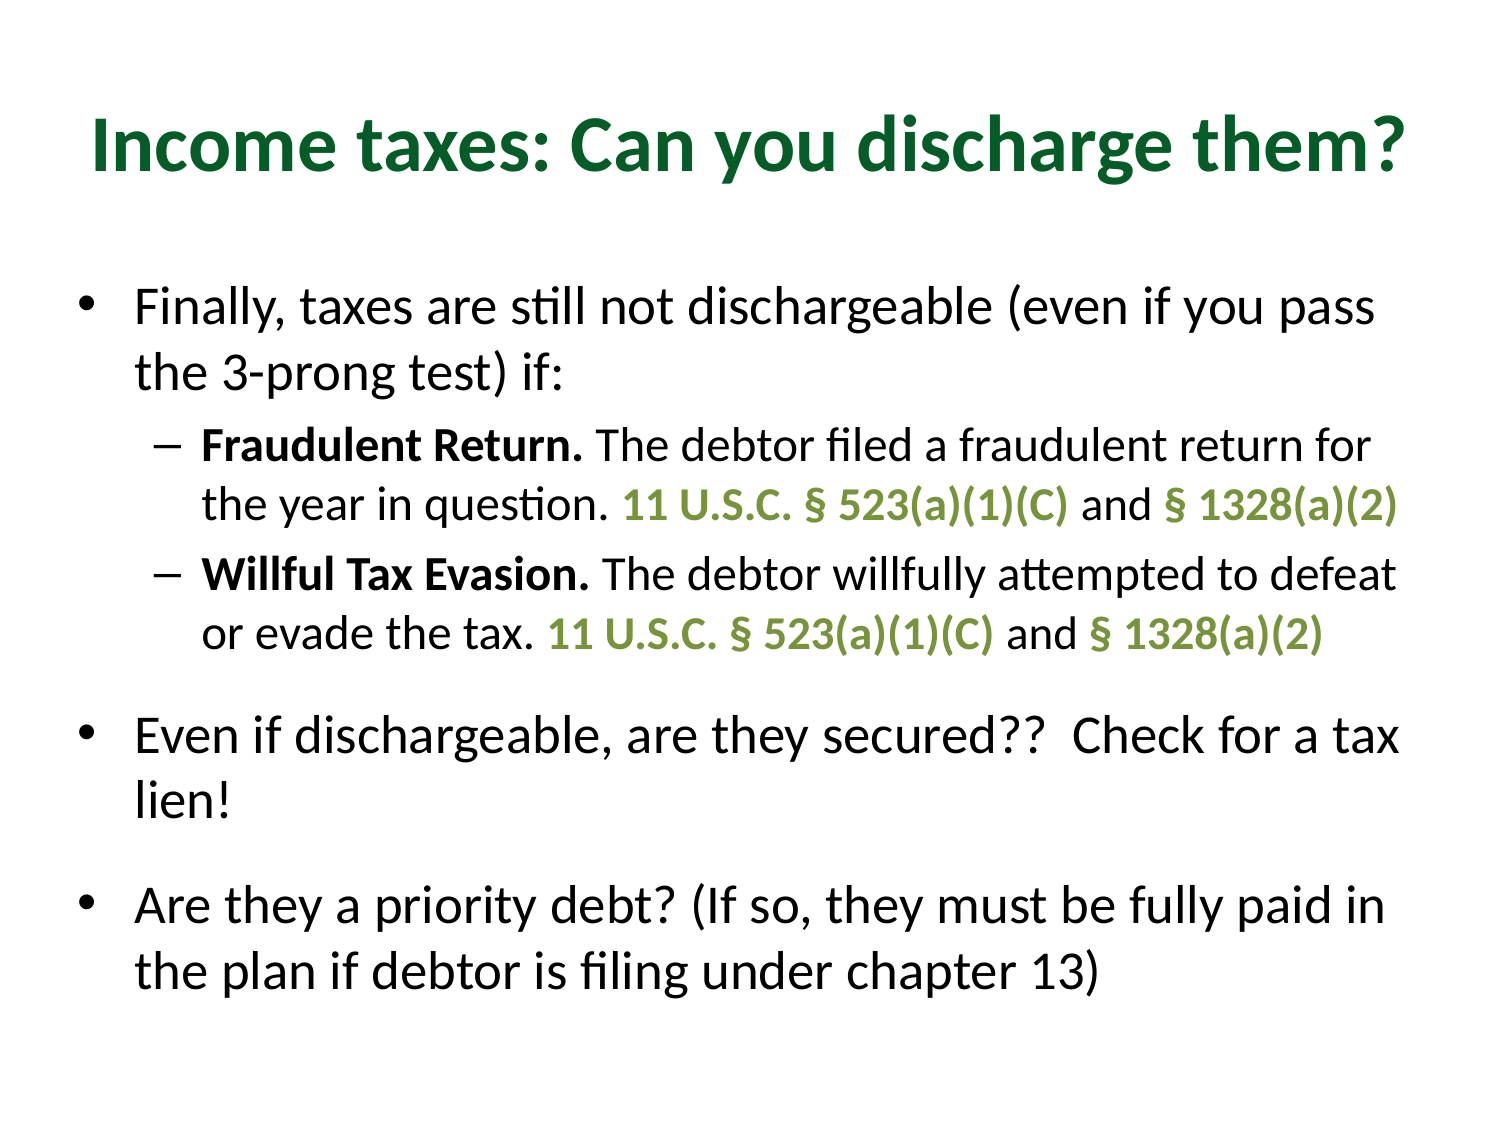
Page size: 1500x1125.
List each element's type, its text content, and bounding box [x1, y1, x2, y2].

title Income taxes: Can you discharge them? [75, 45, 1425, 233]
list Finally, taxes are still not dischargeable (even if you pass the 3-prong test) if: Fraudulent Return. The debtor filed a fraudulent return for the year in question. 11 U.S.C. § 523(a)(1)(C) and § 1328(a)(2) Willful Tax Evasion. The debtor willfully attempted to defeat or evade the tax. 11 U.S.C. § 523(a)(1)(C) and § 1328(a)(2) Even if dischargeable, are they secured?? Check for a tax lien! Are they a priority debt? (If so, they must be fully paid in the plan if debtor is filing under chapter 13) [62, 262, 1425, 1025]
